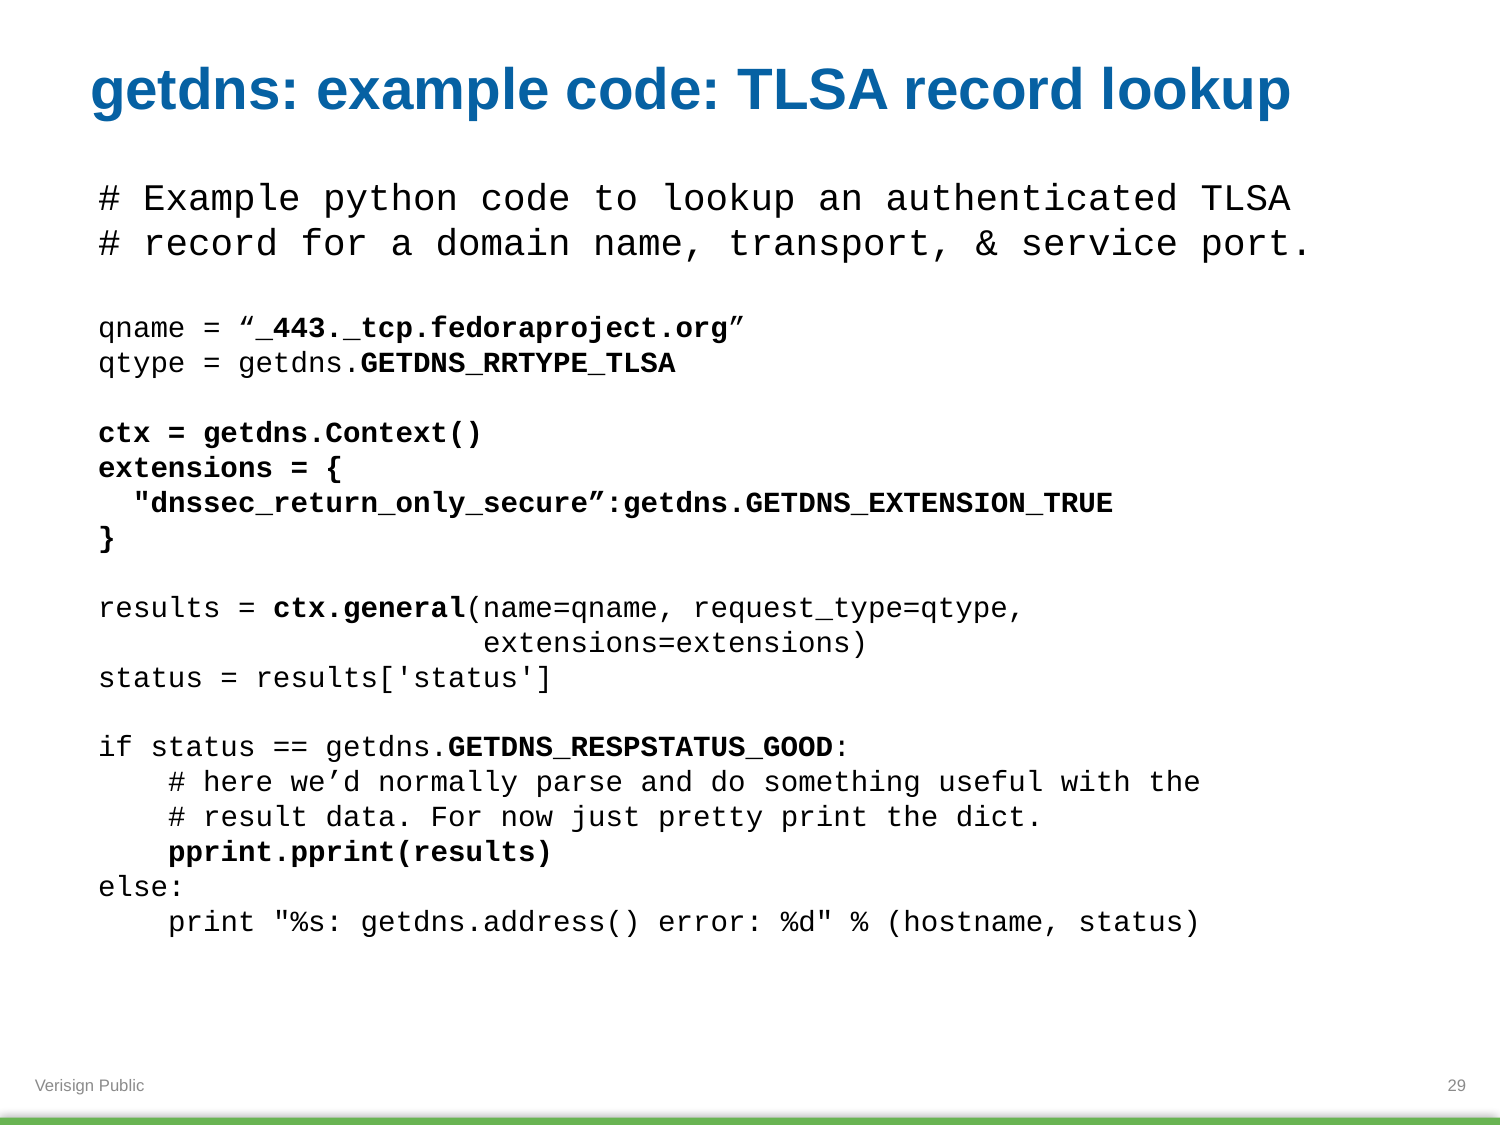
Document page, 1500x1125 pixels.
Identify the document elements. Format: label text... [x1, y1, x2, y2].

slide_number 29 [1422, 1072, 1482, 1098]
title getdns: example code: TLSA record lookup [75, 40, 1425, 132]
text_box # Example python code to lookup an authenticated TLSA # record for a domain name, transport, & service port. qname = “_443._tcp.fedoraproject.org” qtype = getdns.GETDNS_RRTYPE_TLSA ctx = getdns.Context() extensions = { "dnssec_return_only_secure”:getdns.GETDNS_EXTENSION_TRUE } results = ctx.general(name=qname, request_type=qtype, extensions=extensions) status = results['status'] if status == getdns.GETDNS_RESPSTATUS_GOOD: # here we’d normally parse and do something useful with the # result data. For now just pretty print the dict. pprint.pprint(results) else: print "%s: getdns.address() error: %d" % (hostname, status) [92, 167, 1323, 979]
